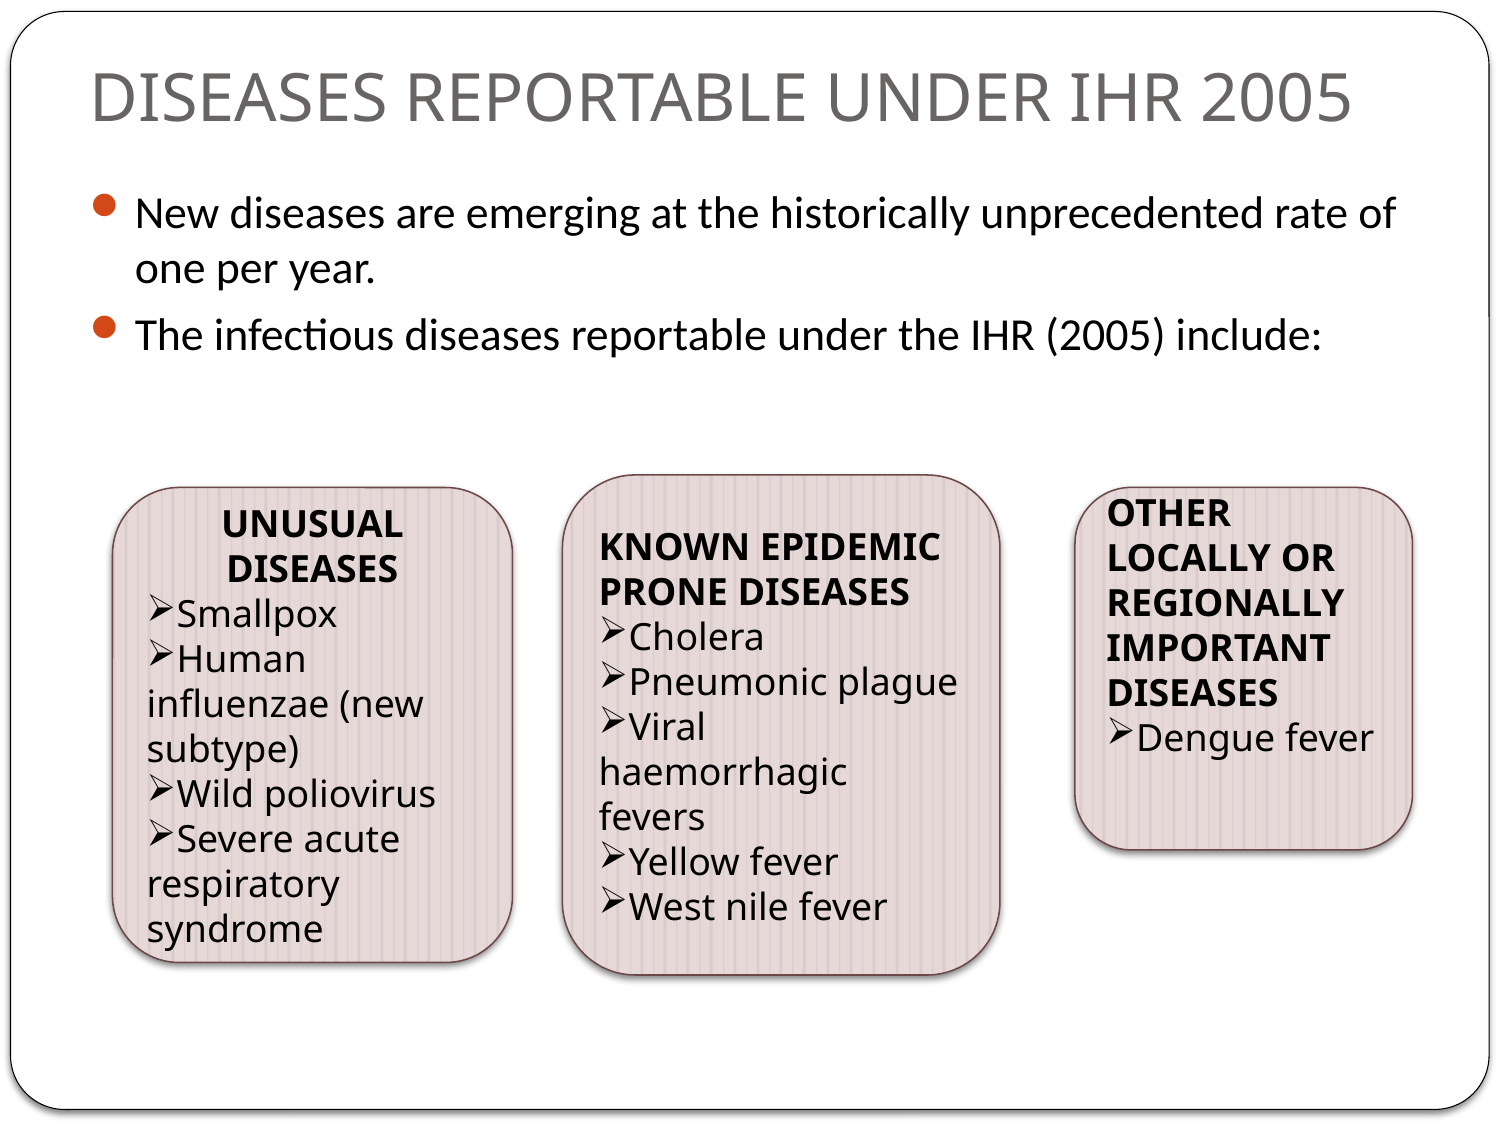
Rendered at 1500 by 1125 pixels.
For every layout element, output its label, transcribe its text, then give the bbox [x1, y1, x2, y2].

text_box OTHER LOCALLY OR REGIONALLY IMPORTANT DISEASES Dengue fever [1074, 486, 1414, 851]
title DISEASES REPORTABLE UNDER IHR 2005 [75, 45, 1425, 150]
text_box KNOWN EPIDEMIC PRONE DISEASES Cholera Pneumonic plague Viral haemorrhagic fevers Yellow fever West nile fever [561, 474, 1001, 976]
list New diseases are emerging at the historically unprecedented rate of one per year. The infectious diseases reportable under the IHR (2005) include: [75, 174, 1425, 1005]
text_box UNUSUAL DISEASES Smallpox Human influenzae (new subtype) Wild poliovirus Severe acute respiratory syndrome [111, 486, 514, 964]
